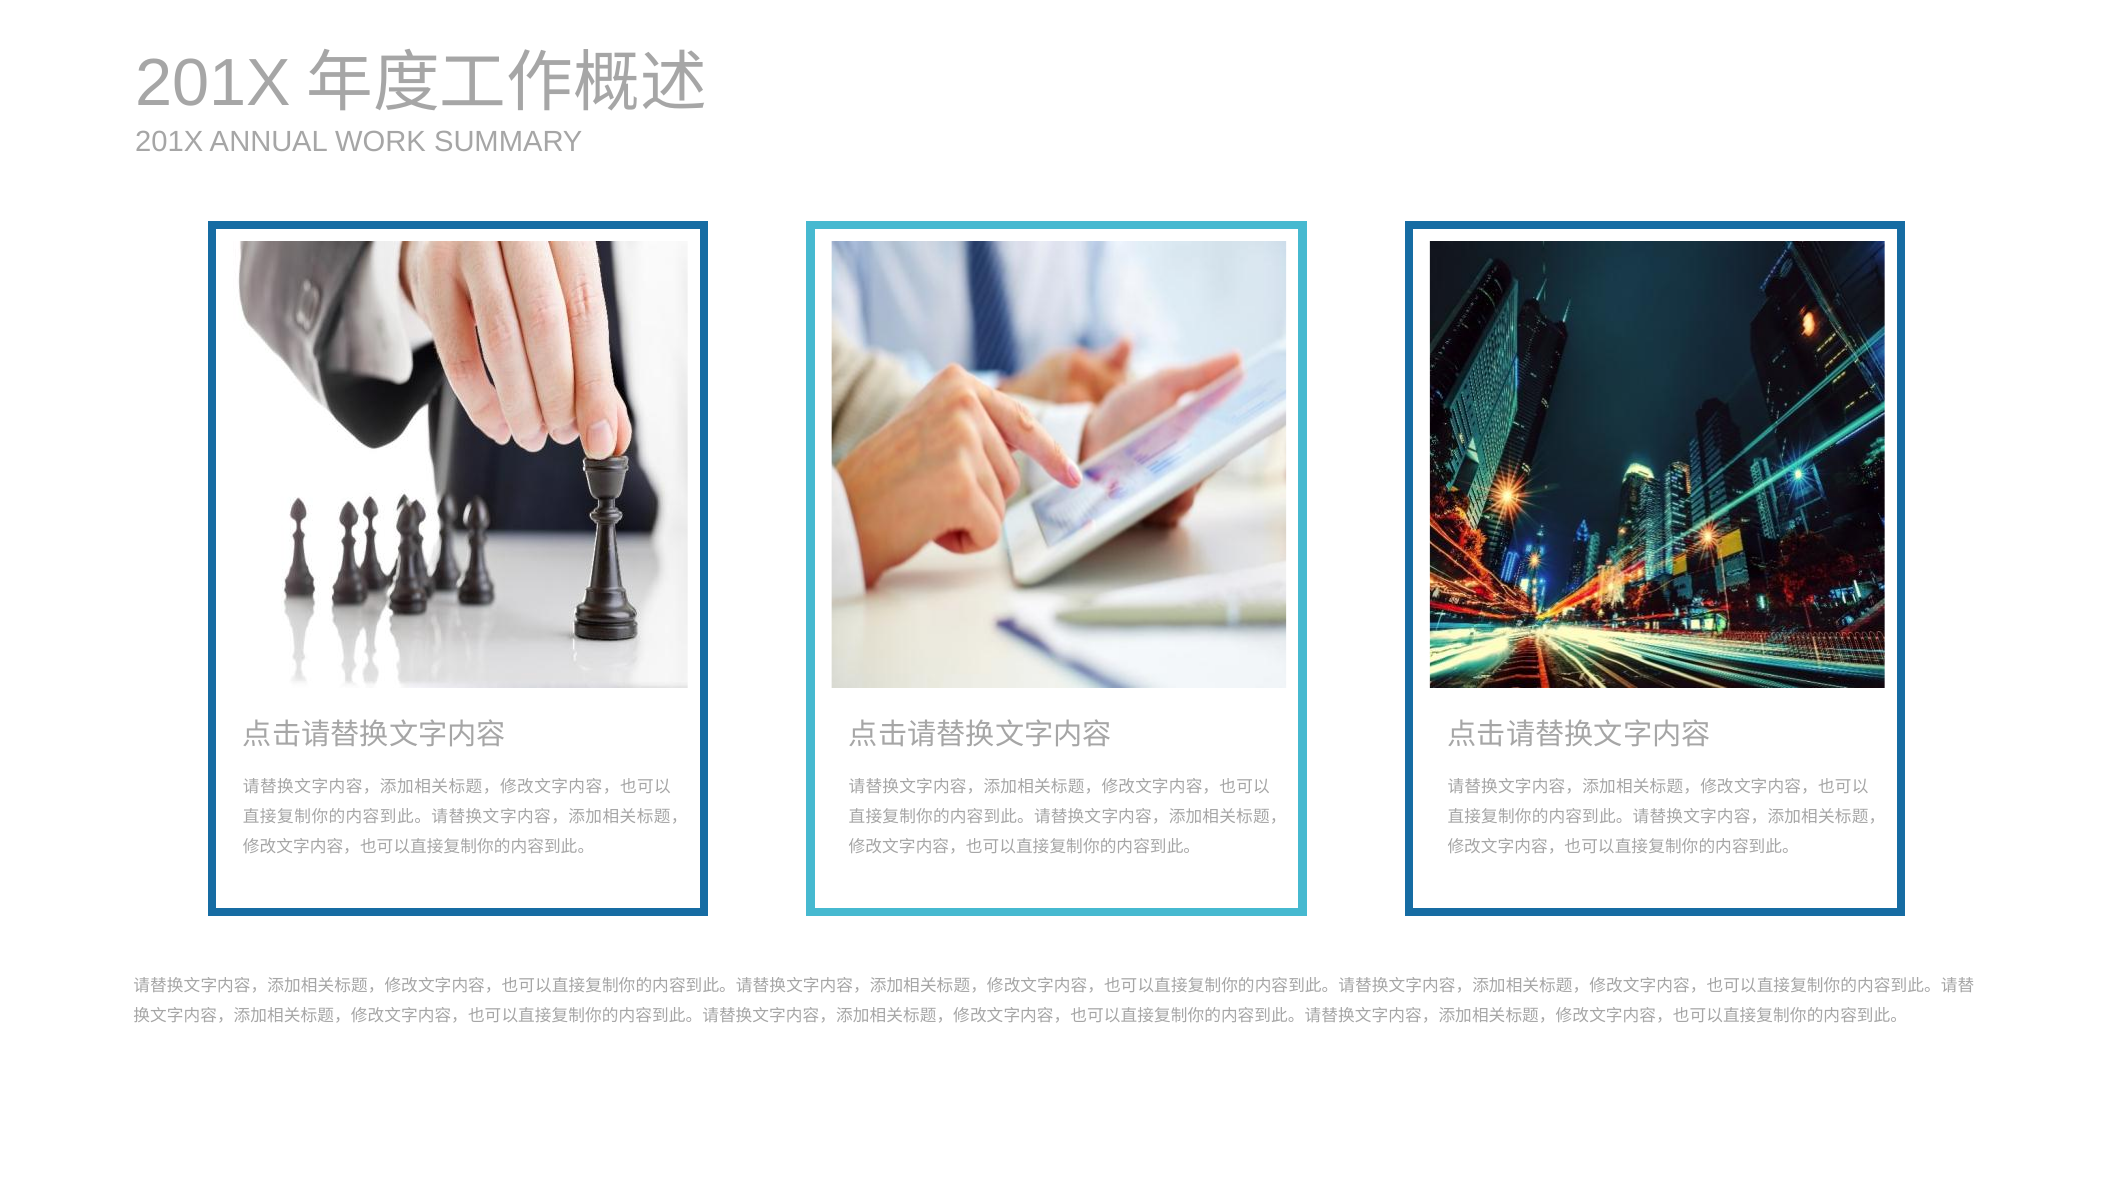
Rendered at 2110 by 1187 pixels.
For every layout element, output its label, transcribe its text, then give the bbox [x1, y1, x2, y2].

text_box 201X年度工作概述 [135, 38, 783, 119]
text_box [809, 224, 1304, 913]
text_box 请替换文字内容，添加相关标题，修改文字内容，也可以直接复制你的内容到此。请替换文字内容，添加相关标题，修改文字内容，也可以直接复制你的内容到此。请替换文字内容，添加相关标题，修改文字内容，也可以直接复制你的内容到此。请替换文字内容，添加相关标题，修改文字内容，也可以直接复制你的内容到此。请替换文字内容，添加相关标题，修改文字内容，也可以直接复制你的内容到此。请替换文字内容，添加相关标题，修改文字内容，也可以直接复制你的内容到此。 [133, 964, 1976, 1025]
text_box 201X ANNUAL WORK SUMMARY [135, 122, 596, 158]
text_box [242, 715, 672, 858]
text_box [1447, 715, 1870, 858]
text_box [211, 224, 705, 913]
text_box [848, 715, 1271, 858]
text_box [1408, 224, 1902, 913]
